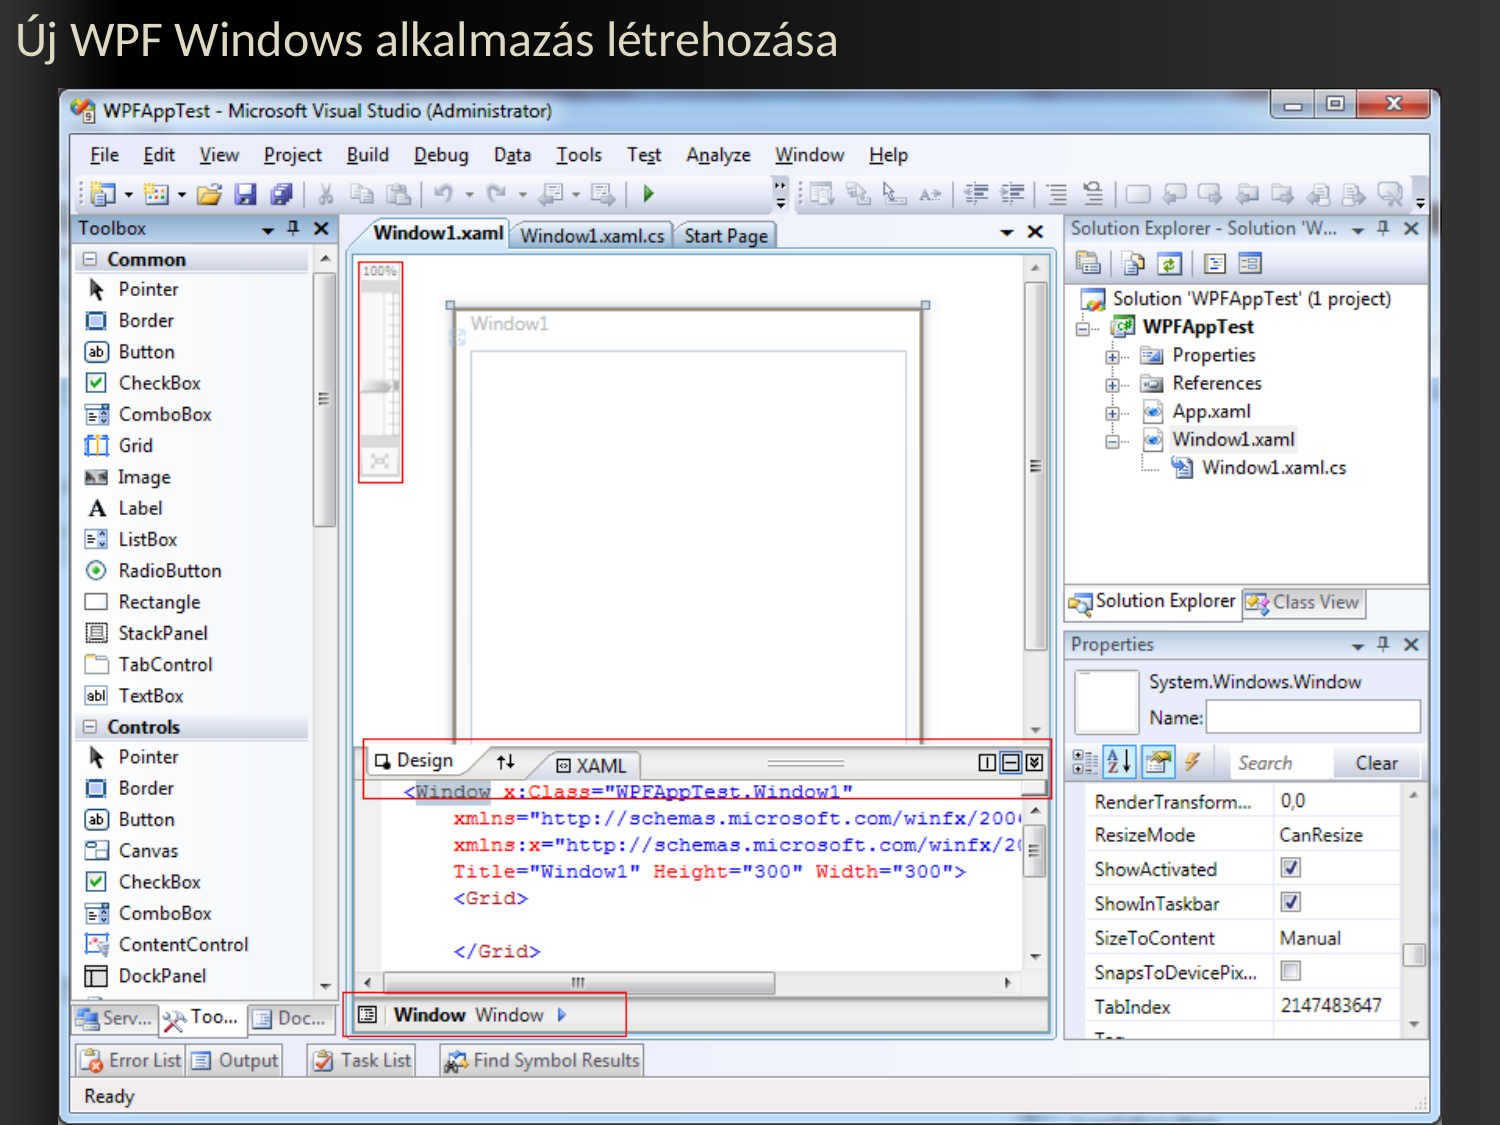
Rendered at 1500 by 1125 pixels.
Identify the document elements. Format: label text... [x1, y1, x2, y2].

title Új WPF Windows alkalmazás létrehozása [0, 0, 1500, 73]
picture [0, 73, 1500, 1125]
